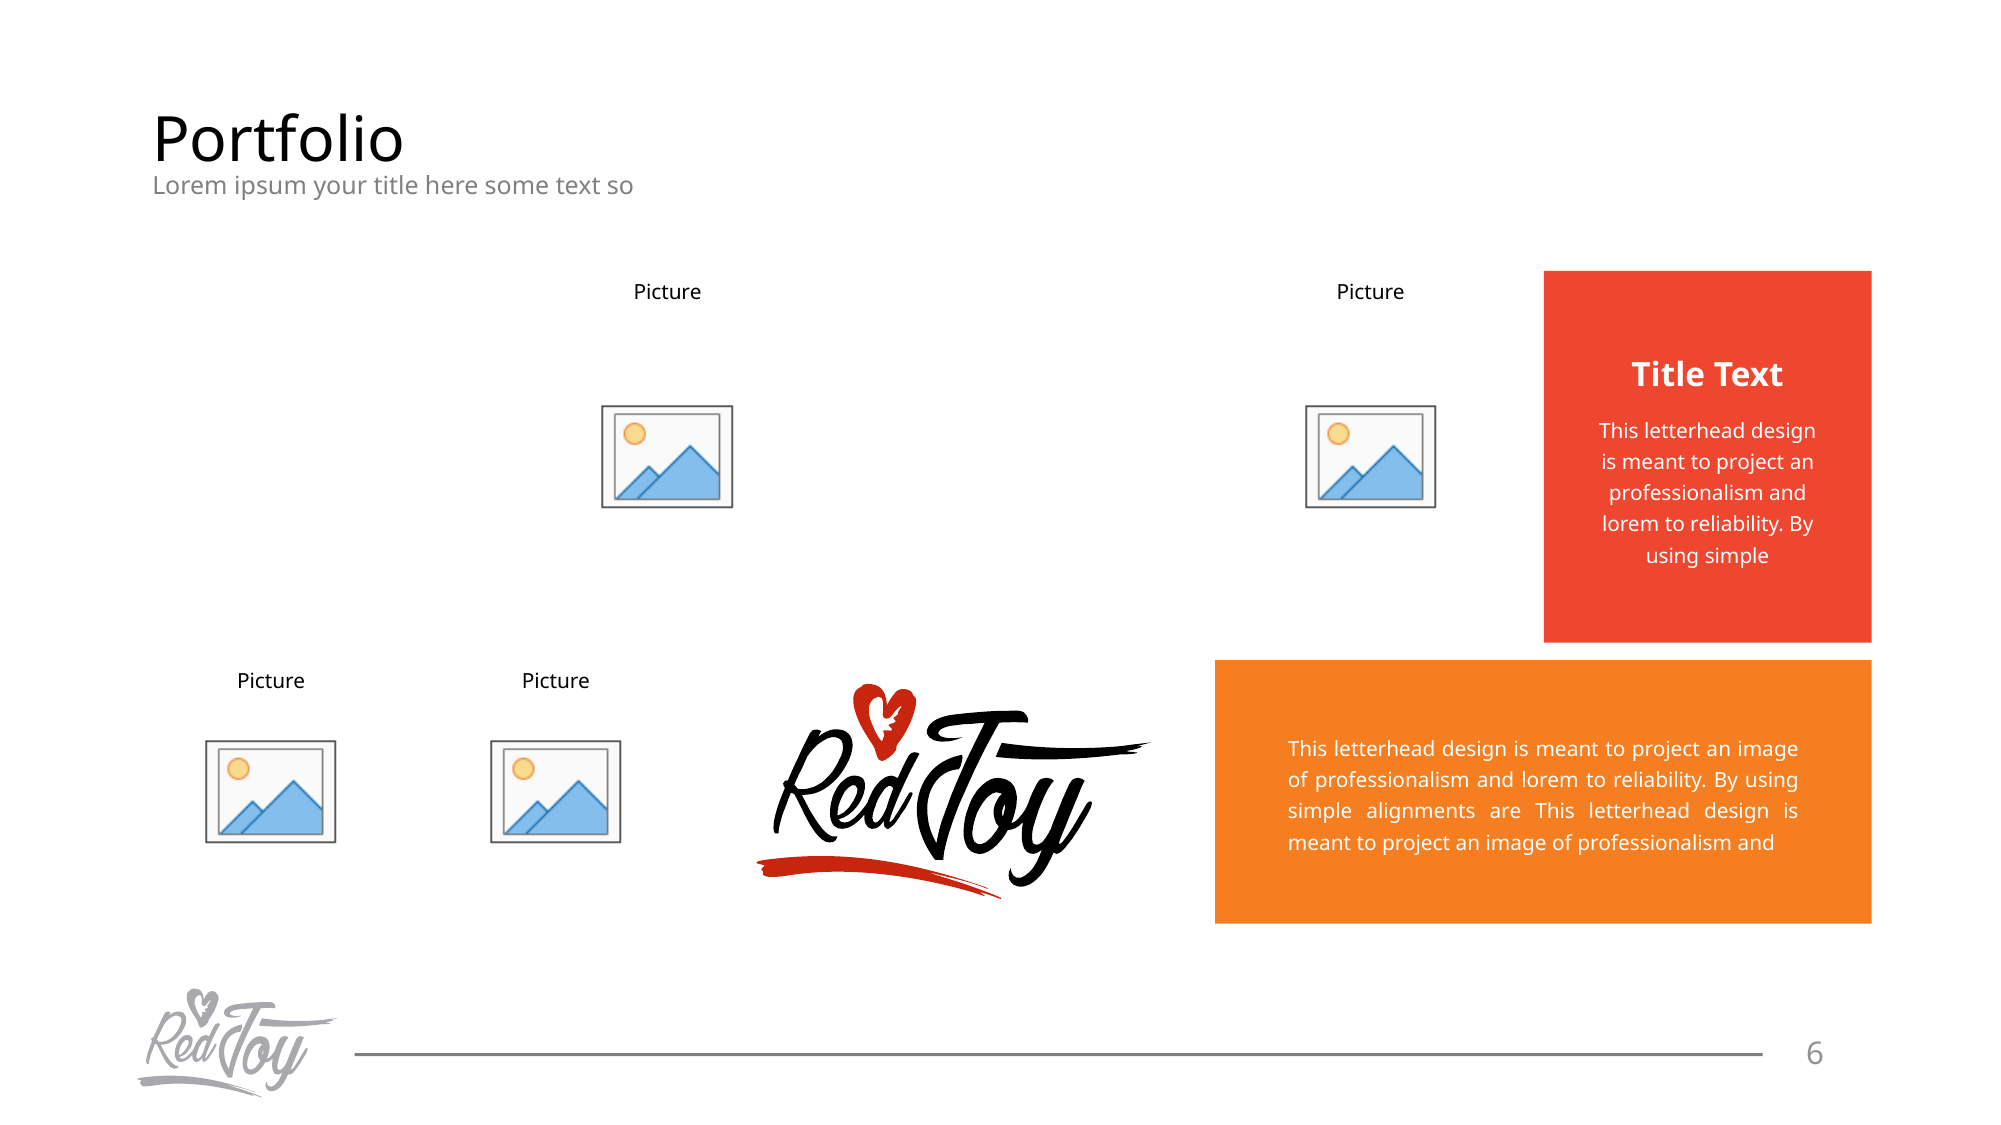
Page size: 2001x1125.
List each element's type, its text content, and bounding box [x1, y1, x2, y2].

picture [137, 660, 405, 924]
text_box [750, 683, 1154, 900]
text_box [1214, 659, 1873, 925]
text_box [1591, 345, 1824, 568]
text_box This letterhead design is meant to project an image of professionalism and lorem to reliability. By using simple alignments are This letterhead design is meant to project an image of professionalism and [1287, 734, 1799, 849]
text_box [706, 659, 1199, 925]
slide_number 6 [1767, 1007, 1863, 1103]
picture [1215, 270, 1527, 643]
picture [137, 270, 1198, 643]
picture [422, 660, 690, 924]
text_box [1543, 270, 1873, 644]
list Lorem ipsum your title here some text so [137, 165, 1863, 212]
title Portfolio [137, 100, 1863, 165]
